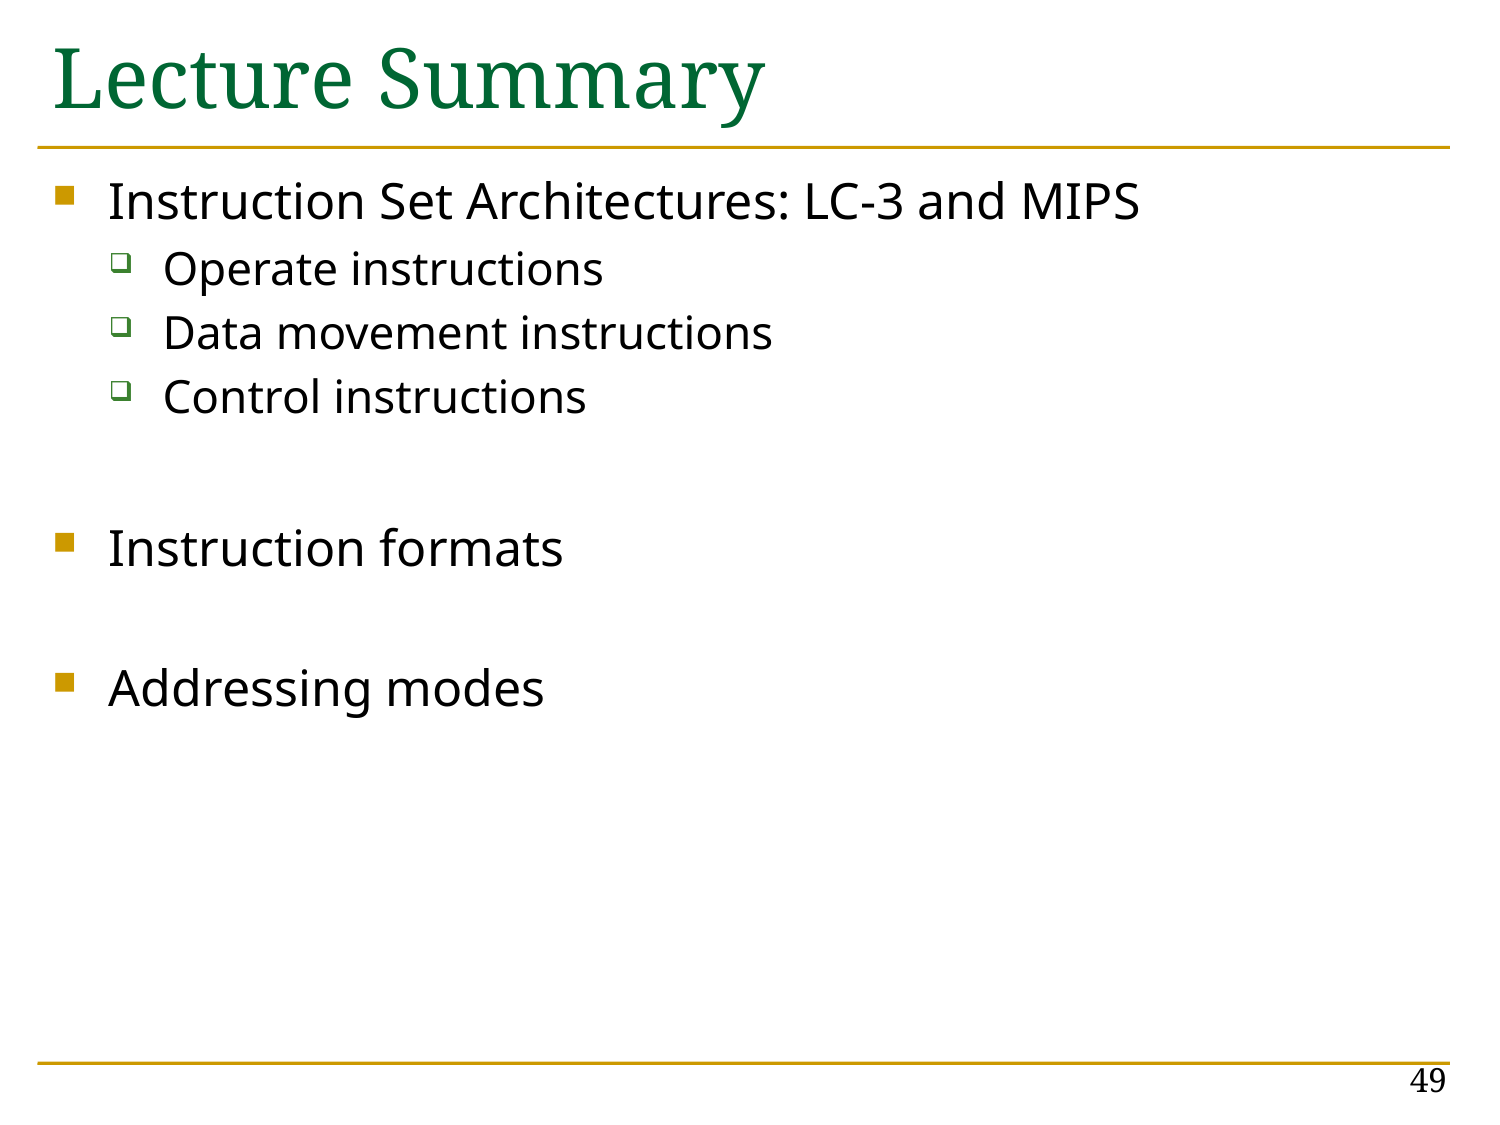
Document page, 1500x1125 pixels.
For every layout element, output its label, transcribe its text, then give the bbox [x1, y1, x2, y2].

list Instruction Set Architectures: LC-3 and MIPS Operate instructions Data movement instructions Control instructions Instruction formats Addressing modes [37, 162, 1450, 1075]
slide_number 49 [1111, 1036, 1462, 1112]
title Lecture Summary [37, 0, 1450, 150]
